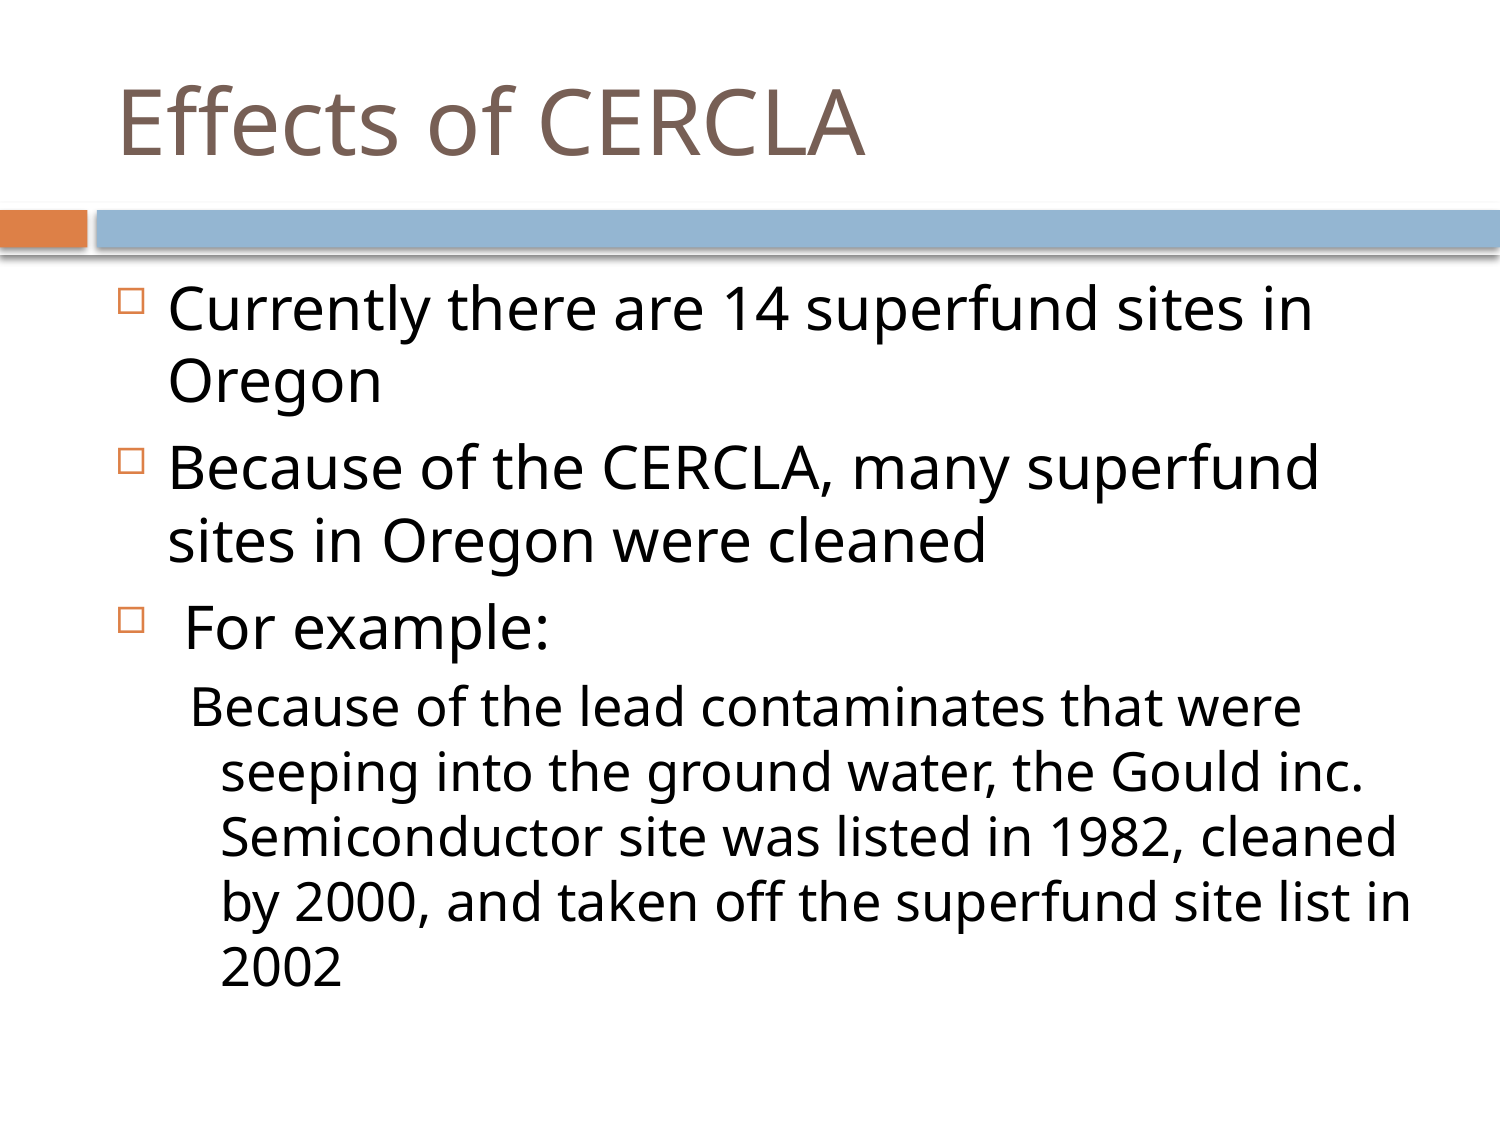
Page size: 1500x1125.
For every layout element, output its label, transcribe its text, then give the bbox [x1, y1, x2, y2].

title Effects of CERCLA [100, 37, 1438, 200]
list Currently there are 14 superfund sites in Oregon Because of the CERCLA, many superfund sites in Oregon were cleaned For example: Because of the lead contaminates that were seeping into the ground water, the Gould inc. Semiconductor site was listed in 1982, cleaned by 2000, and taken off the superfund site list in 2002 [100, 262, 1438, 1000]
